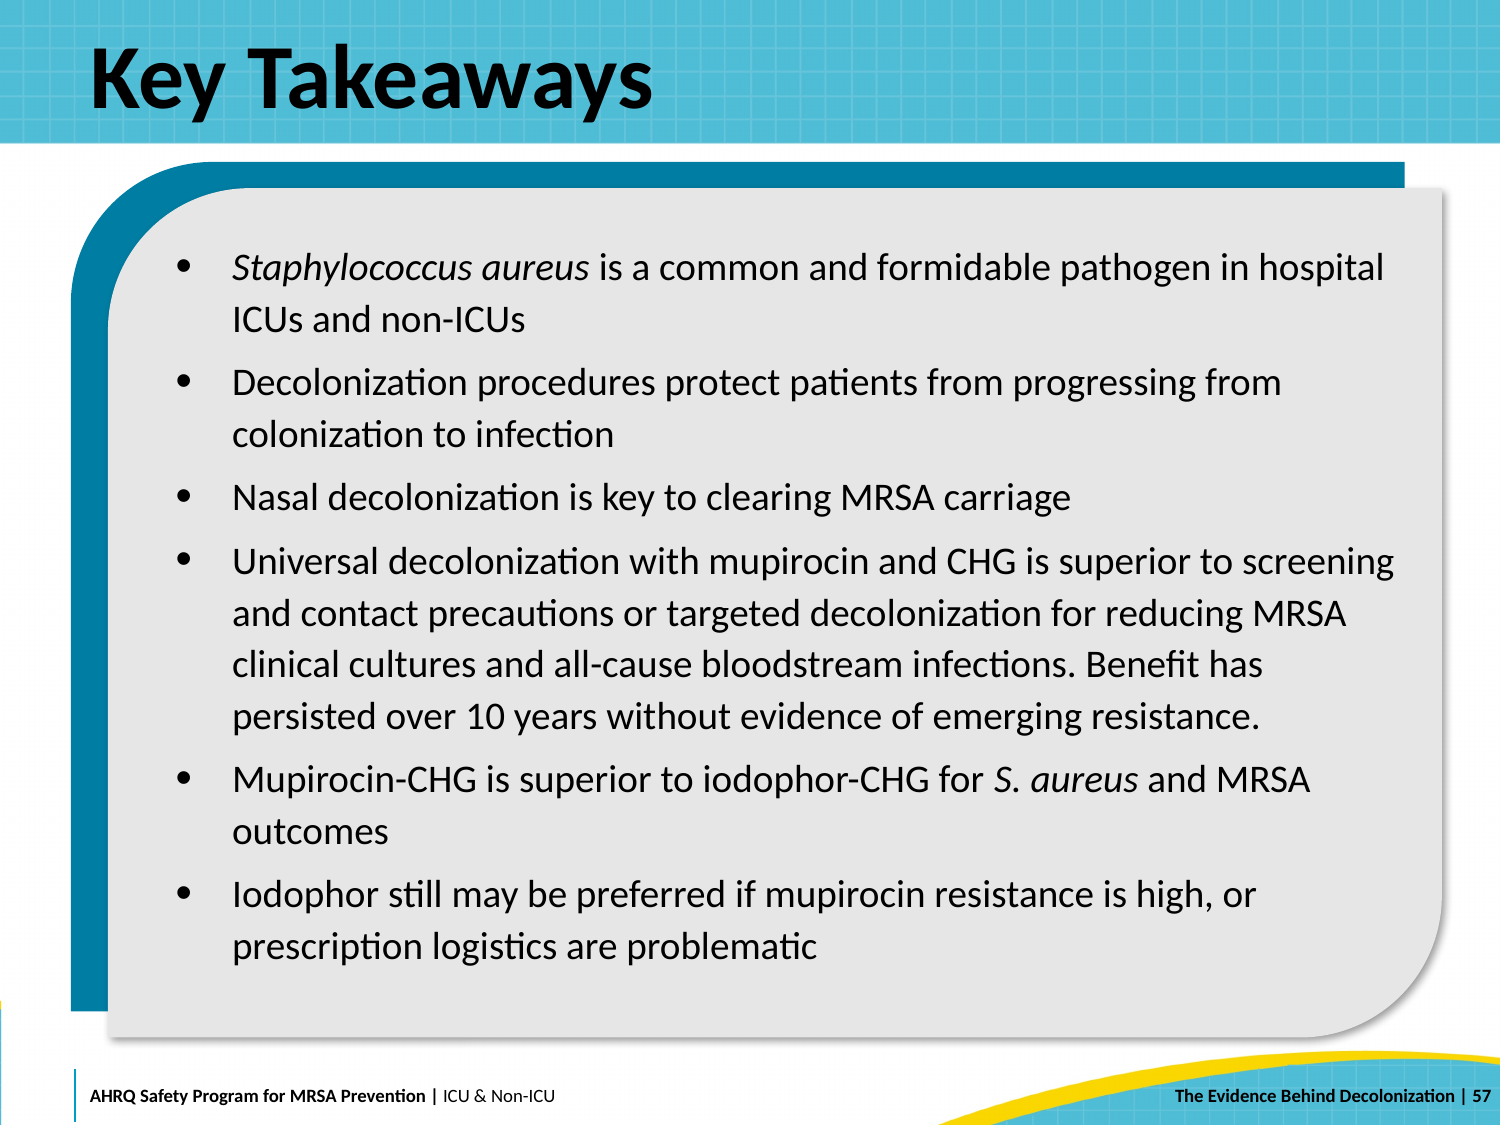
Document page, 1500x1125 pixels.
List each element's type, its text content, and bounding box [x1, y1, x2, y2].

picture [0, 0, 1500, 1125]
list Staphylococcus aureus is a common and formidable pathogen in hospital ICUs and non-ICUs Decolonization procedures protect patients from progressing from colonization to infection Nasal decolonization is key to clearing MRSA carriage Universal decolonization with mupirocin and CHG is superior to screening and contact precautions or targeted decolonization for reducing MRSA clinical cultures and all-cause bloodstream infections. Benefit has persisted over 10 years without evidence of emerging resistance. Mupirocin-CHG is superior to iodophor-CHG for S. aureus and MRSA outcomes Iodophor still may be preferred if mupirocin resistance is high, or prescription logistics are problematic [160, 229, 1425, 1029]
slide_number | 57 [1455, 1065, 1500, 1125]
title Key Takeaways [75, 0, 1425, 150]
